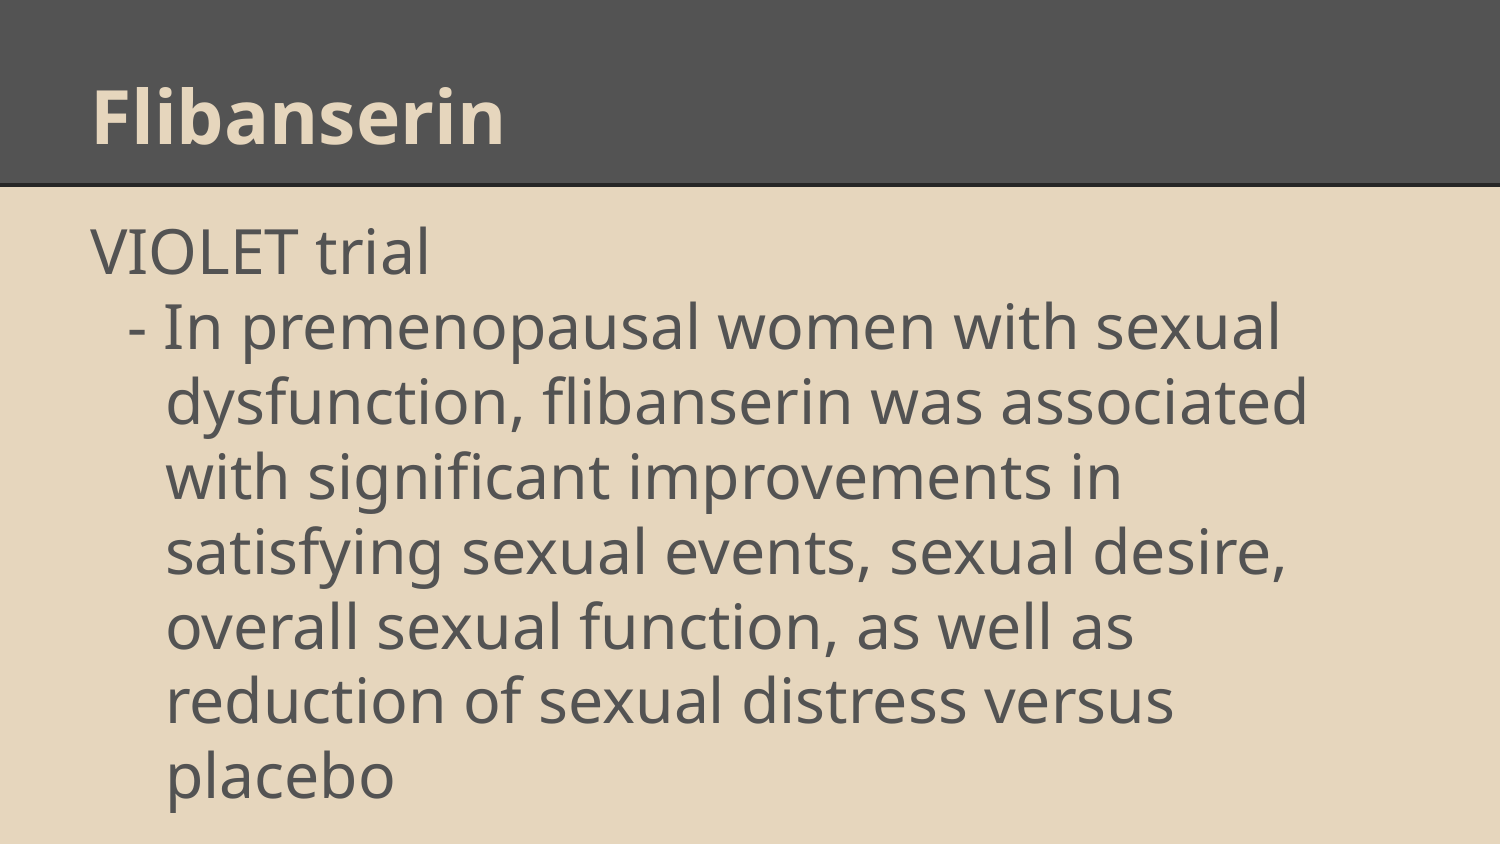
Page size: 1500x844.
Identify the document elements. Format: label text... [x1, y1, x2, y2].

title Flibanserin [75, 33, 1425, 175]
list VIOLET trial - In premenopausal women with sexual dysfunction, flibanserin was associated with significant improvements in satisfying sexual events, sexual desire, overall sexual function, as well as reduction of sexual distress versus placebo [75, 196, 1425, 808]
